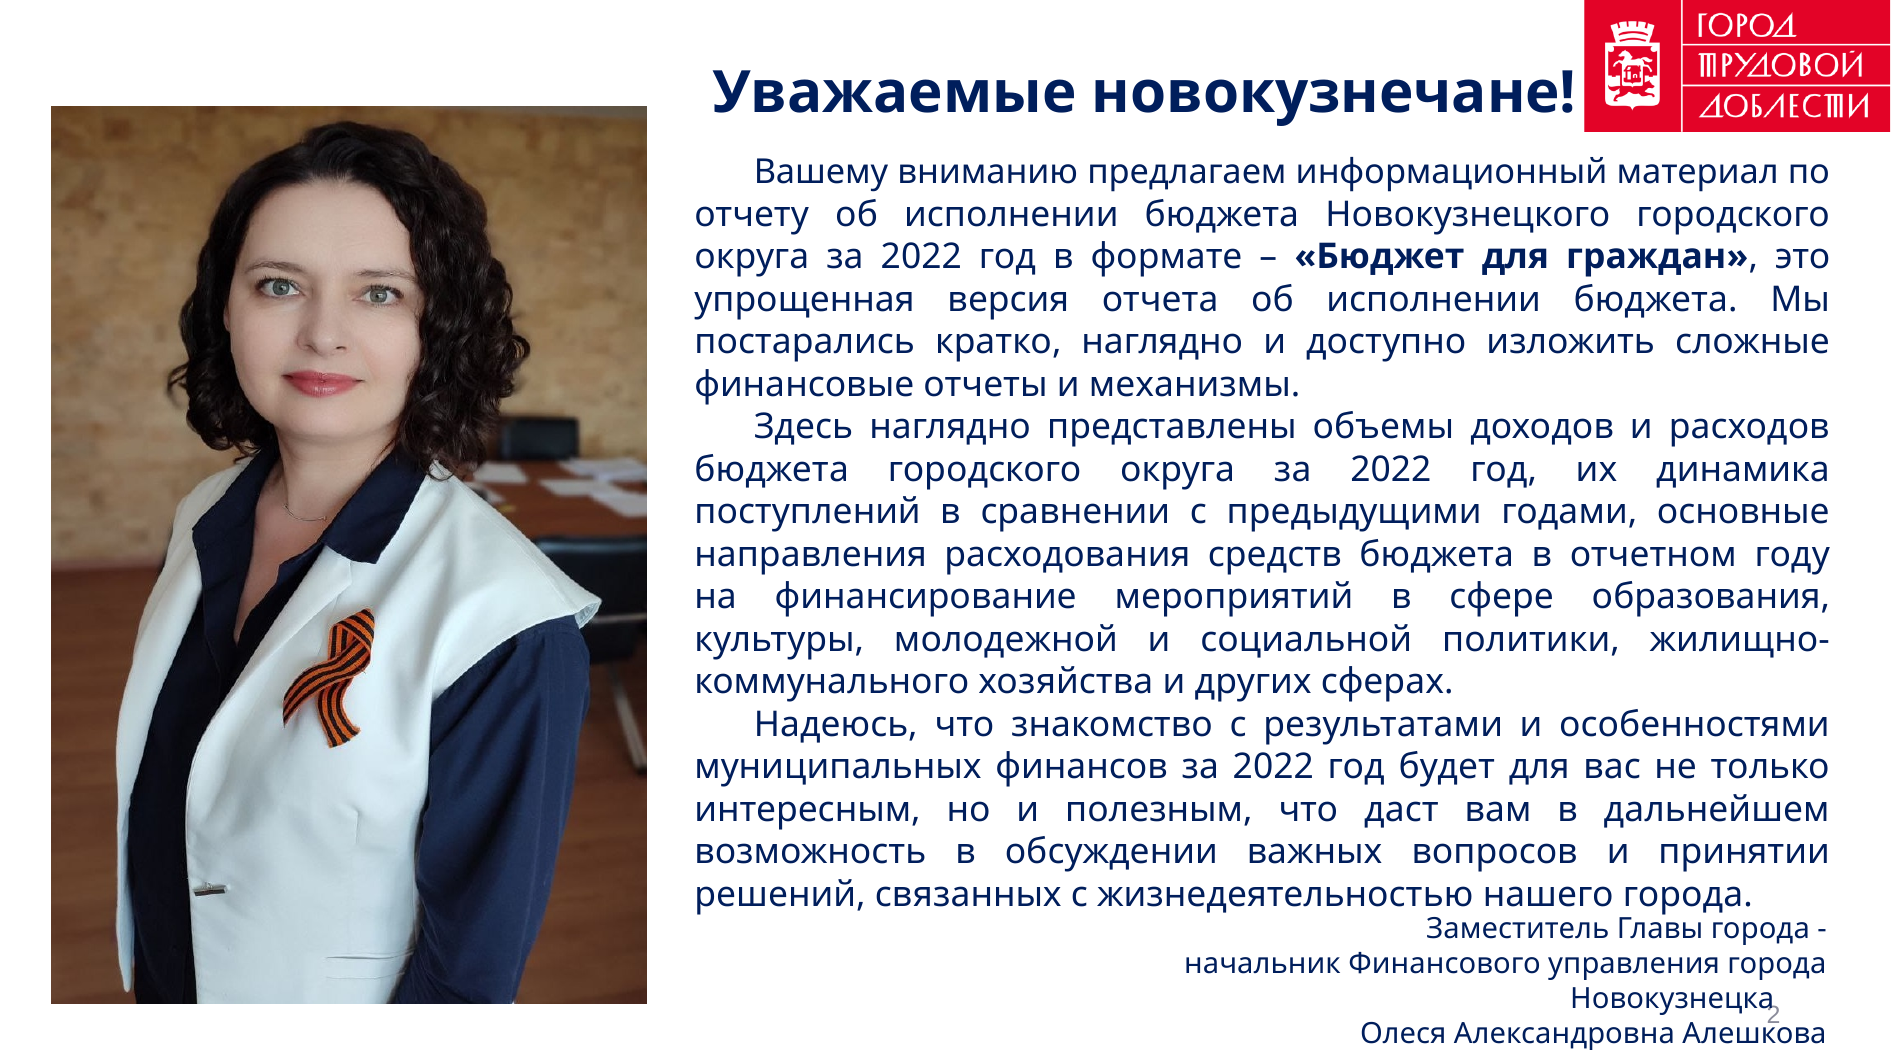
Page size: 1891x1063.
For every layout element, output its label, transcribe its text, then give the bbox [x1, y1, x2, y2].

text_box Вашему вниманию предлагаем информационный материал по отчету об исполнении бюджета Новокузнецкого городского округа за 2022 год в формате – «Бюджет для граждан», это упрощенная версия отчета об исполнении бюджета. Мы постарались кратко, наглядно и доступно изложить сложные финансовые отчеты и механизмы. Здесь наглядно представлены объемы доходов и расходов бюджета городского округа за 2022 год, их динамика поступлений в сравнении с предыдущими годами, основные направления расходования средств бюджета в отчетном году на финансирование мероприятий в сфере образования, культуры, молодежной и социальной политики, жилищно-коммунального хозяйства и других сферах. Надеюсь, что знакомство с результатами и особенностями муниципальных финансов за 2022 год будет для вас не только интересным, но и полезным, что даст вам в дальнейшем возможность в обсуждении важных вопросов и принятии решений, связанных с жизнедеятельностью нашего города. [679, 142, 1846, 921]
text_box Заместитель Главы города - начальник Финансового управления города Новокузнецка Олеся Александровна Алешкова [990, 901, 1843, 1057]
title Уважаемые новокузнечане! [519, 36, 1583, 142]
picture [1584, 0, 1891, 132]
picture [51, 105, 647, 1004]
